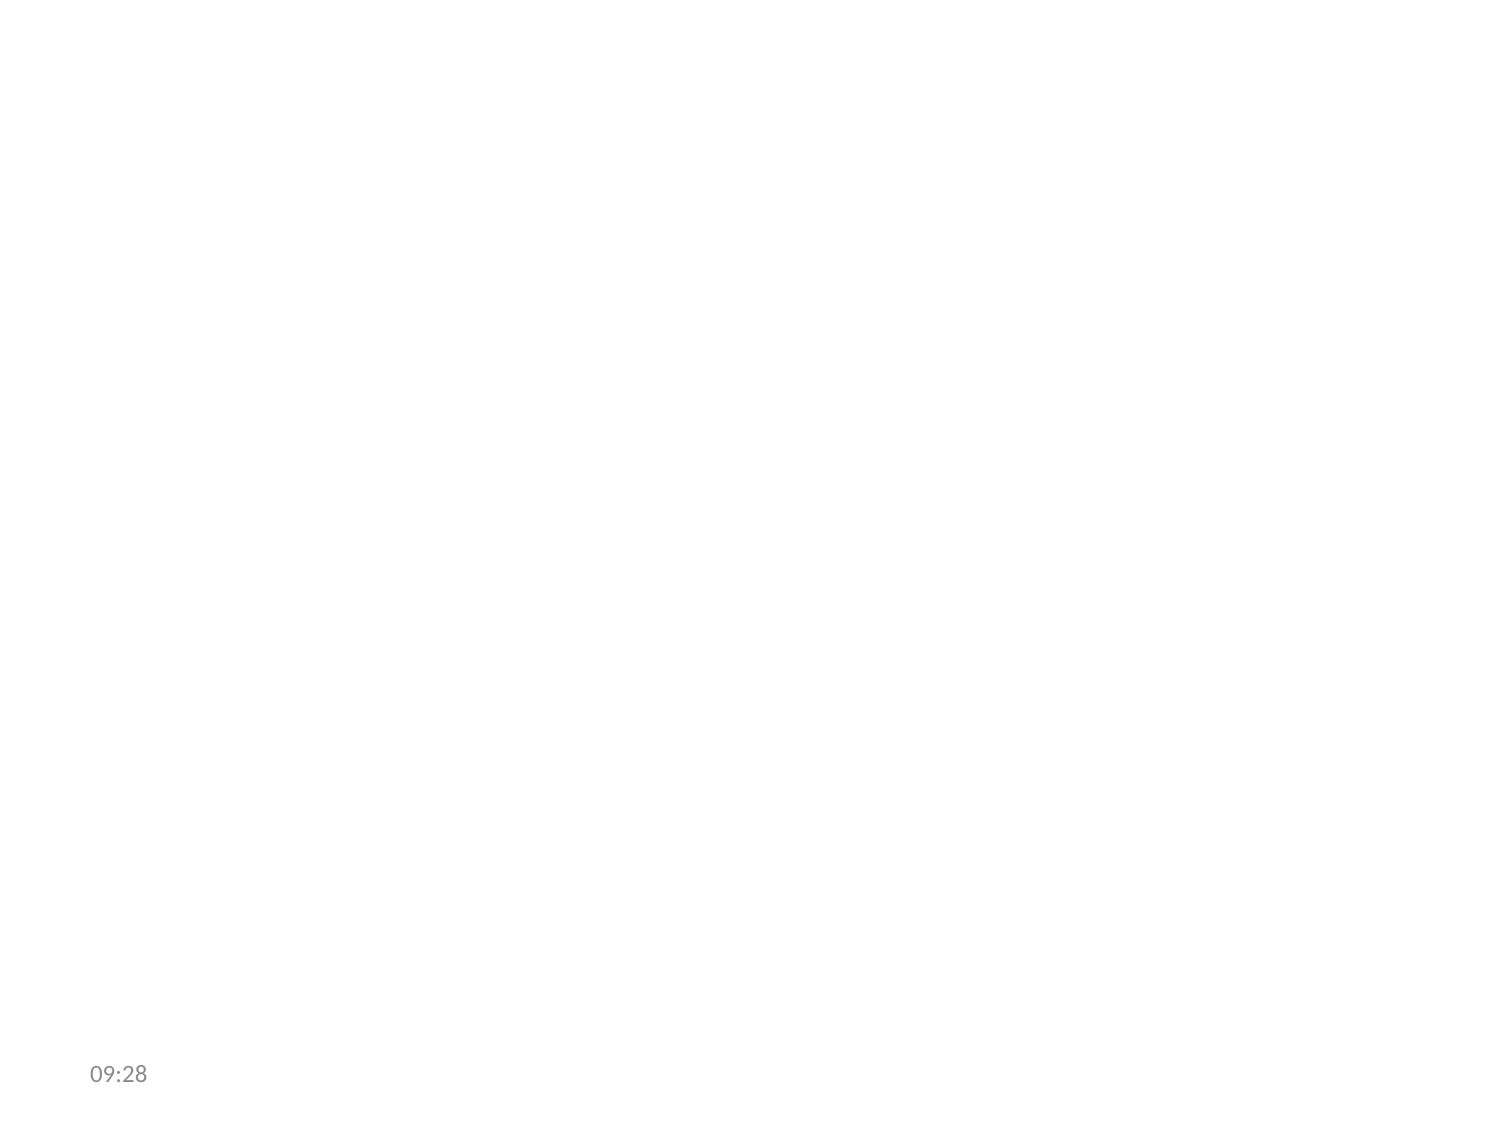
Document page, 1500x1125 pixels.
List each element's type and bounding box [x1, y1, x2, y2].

slide_number [75, 1042, 425, 1103]
